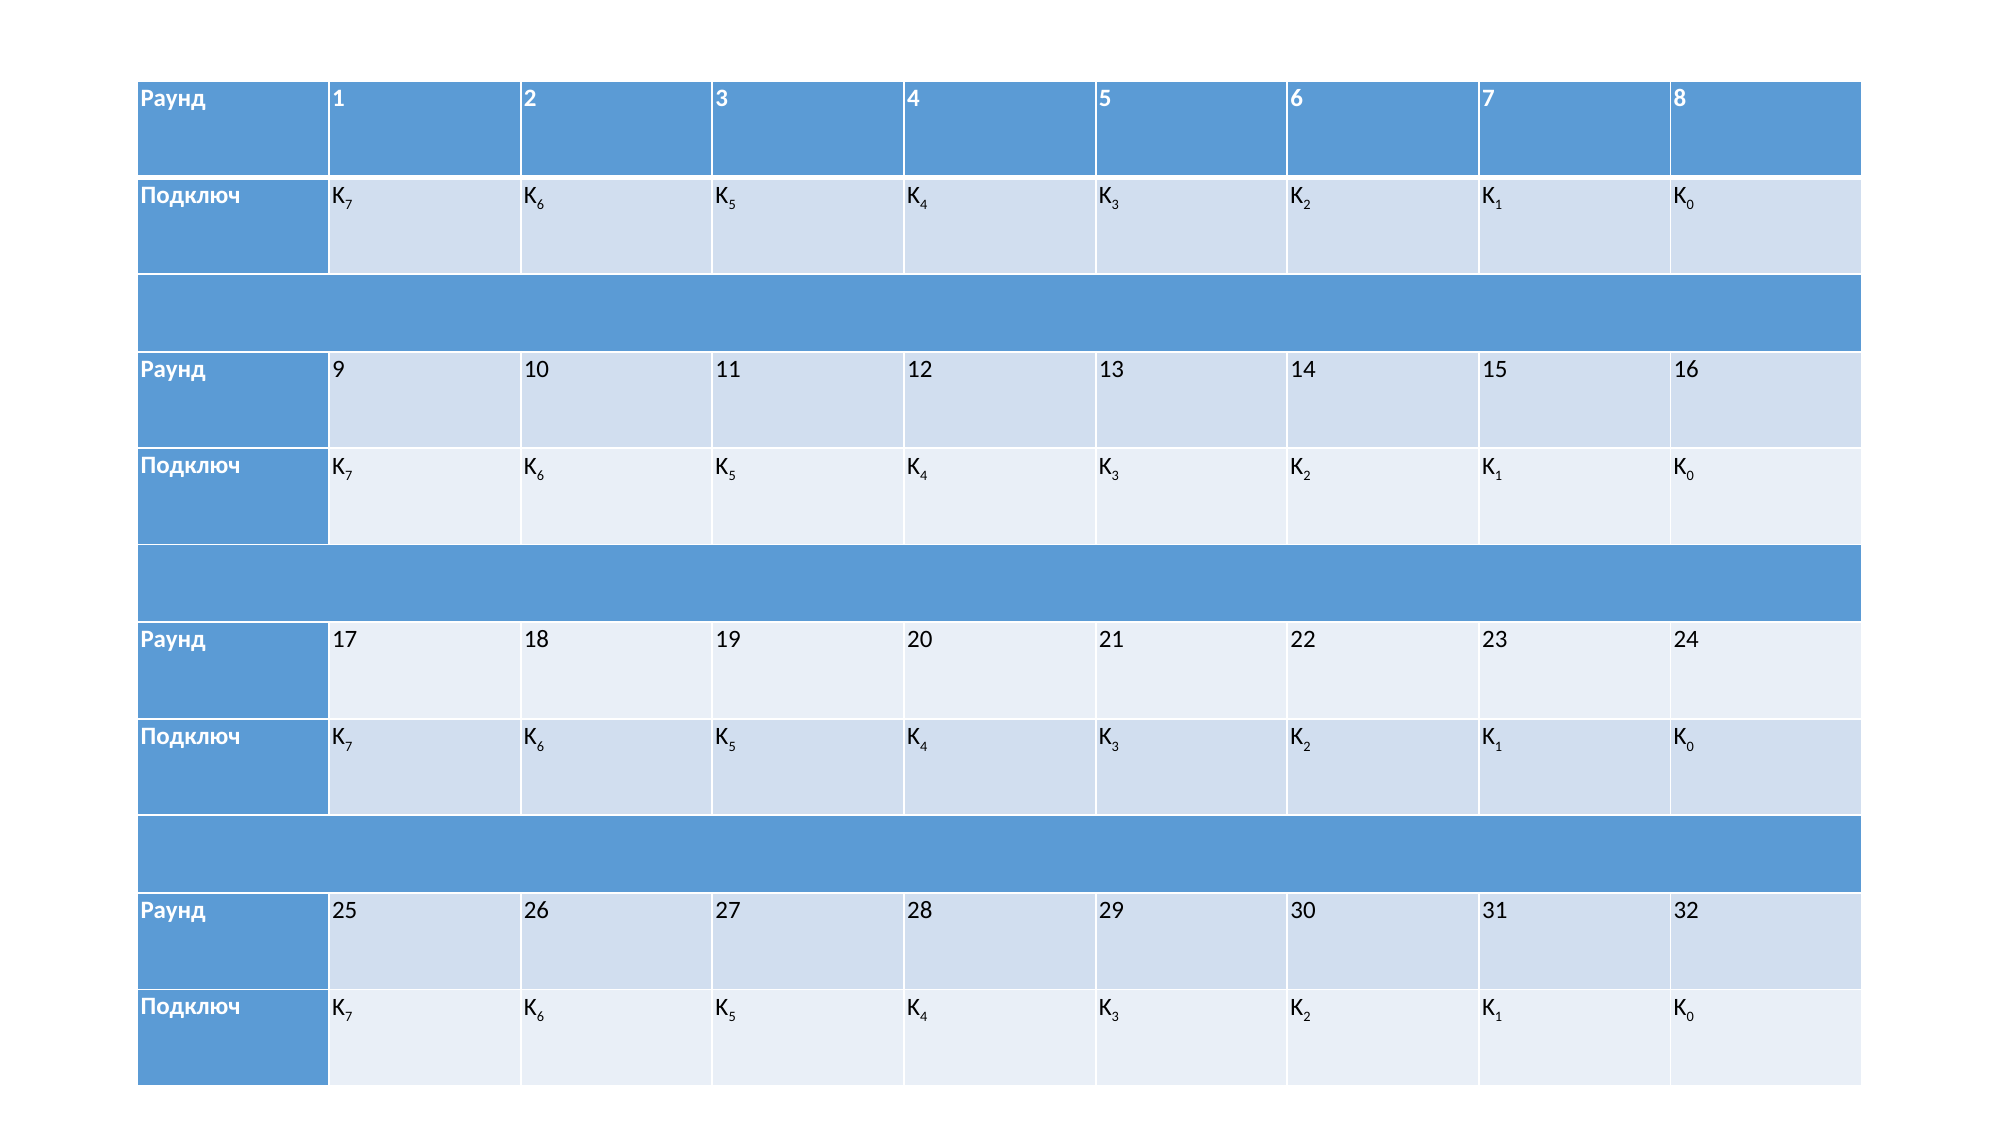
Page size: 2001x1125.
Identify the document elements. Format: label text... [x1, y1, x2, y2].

table_cell K7 [330, 720, 520, 814]
table_cell Подключ [138, 990, 328, 1085]
table_cell K5 [713, 180, 903, 273]
table_header Раунд [138, 82, 328, 175]
table_cell 14 [1288, 353, 1478, 447]
table_header 6 [1288, 82, 1478, 175]
table_cell Подключ [138, 449, 328, 544]
table_header 1 [330, 82, 520, 175]
table_cell 28 [905, 894, 1095, 989]
table_cell 27 [713, 894, 903, 989]
table_cell 21 [1097, 623, 1286, 718]
table_header 8 [1671, 82, 1861, 175]
table_cell K7 [330, 990, 520, 1085]
table_cell [138, 816, 1861, 892]
table_header 5 [1097, 82, 1286, 175]
table_cell 23 [1480, 623, 1670, 718]
table_cell K2 [1288, 180, 1478, 273]
table_header 4 [905, 82, 1095, 175]
table_cell 16 [1671, 353, 1861, 447]
table_header 3 [713, 82, 903, 175]
table_cell 20 [905, 623, 1095, 718]
table_header 7 [1480, 82, 1670, 175]
table_cell K5 [713, 720, 903, 814]
table_cell K6 [522, 990, 711, 1085]
table_cell 26 [522, 894, 711, 989]
table_cell K0 [1671, 449, 1861, 544]
table_cell Раунд [138, 623, 328, 718]
table_cell 10 [522, 353, 711, 447]
table_cell 15 [1480, 353, 1670, 447]
table_cell K3 [1097, 720, 1286, 814]
table_cell 18 [522, 623, 711, 718]
table_cell [138, 275, 1861, 351]
table_cell 12 [905, 353, 1095, 447]
table_cell 32 [1671, 894, 1861, 989]
table_cell K7 [330, 180, 520, 273]
table_cell Раунд [138, 894, 328, 989]
table_cell 30 [1288, 894, 1478, 989]
table_cell 22 [1288, 623, 1478, 718]
table_cell K0 [1671, 180, 1861, 273]
table_cell K4 [905, 720, 1095, 814]
table_cell 13 [1097, 353, 1286, 447]
table_cell K2 [1288, 720, 1478, 814]
table_cell K6 [522, 720, 711, 814]
table_cell K1 [1480, 720, 1670, 814]
table_cell K5 [713, 449, 903, 544]
table_cell 17 [330, 623, 520, 718]
table_cell K6 [522, 449, 711, 544]
table_cell 25 [330, 894, 520, 989]
table_cell K5 [713, 990, 903, 1085]
table_cell 11 [713, 353, 903, 447]
table_cell K4 [905, 990, 1095, 1085]
table_cell K2 [1288, 990, 1478, 1085]
table_cell K2 [1288, 449, 1478, 544]
table_cell K4 [905, 180, 1095, 273]
table_cell K0 [1671, 720, 1861, 814]
table_cell Раунд [138, 353, 328, 447]
table_cell Подключ [138, 720, 328, 814]
table_cell 9 [330, 353, 520, 447]
table_cell K6 [522, 180, 711, 273]
table_cell 24 [1671, 623, 1861, 718]
table_cell K3 [1097, 990, 1286, 1085]
table_cell 29 [1097, 894, 1286, 989]
table_cell [138, 545, 1861, 621]
table_cell 19 [713, 623, 903, 718]
table_cell K1 [1480, 180, 1670, 273]
table_cell Подключ [138, 180, 328, 273]
table_cell K3 [1097, 180, 1286, 273]
table_cell K1 [1480, 449, 1670, 544]
table_cell K7 [330, 449, 520, 544]
table_cell K3 [1097, 449, 1286, 544]
table_cell K1 [1480, 990, 1670, 1085]
table_cell K0 [1671, 990, 1861, 1085]
table_header 2 [522, 82, 711, 175]
table_cell K4 [905, 449, 1095, 544]
table_cell 31 [1480, 894, 1670, 989]
